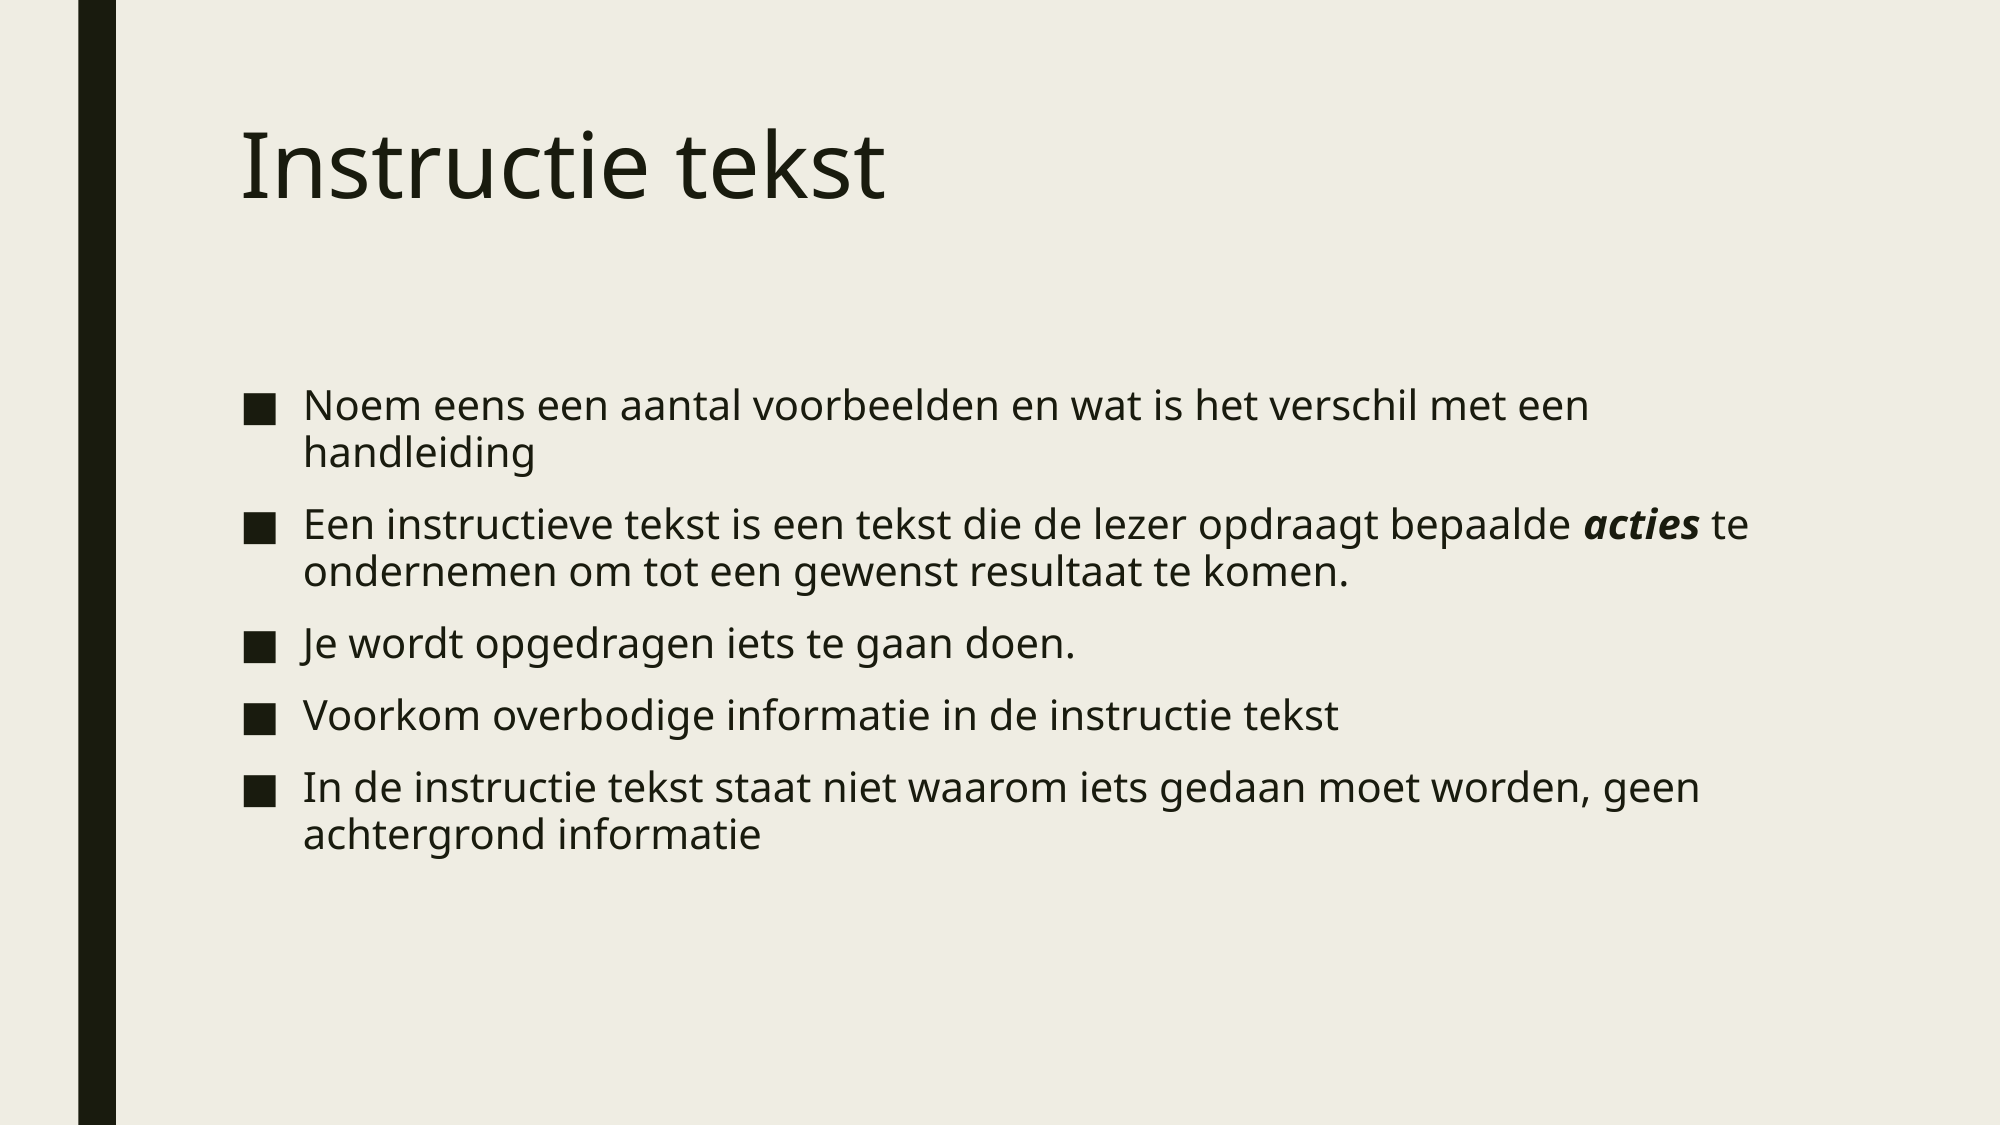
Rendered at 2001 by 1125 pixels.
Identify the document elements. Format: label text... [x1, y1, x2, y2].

title Instructie tekst [225, 112, 1800, 357]
list Noem eens een aantal voorbeelden en wat is het verschil met een handleiding Een instructieve tekst is een tekst die de lezer opdraagt bepaalde acties te ondernemen om tot een gewenst resultaat te komen. Je wordt opgedragen iets te gaan doen. Voorkom overbodige informatie in de instructie tekst In de instructie tekst staat niet waarom iets gedaan moet worden, geen achtergrond informatie [225, 375, 1800, 963]
